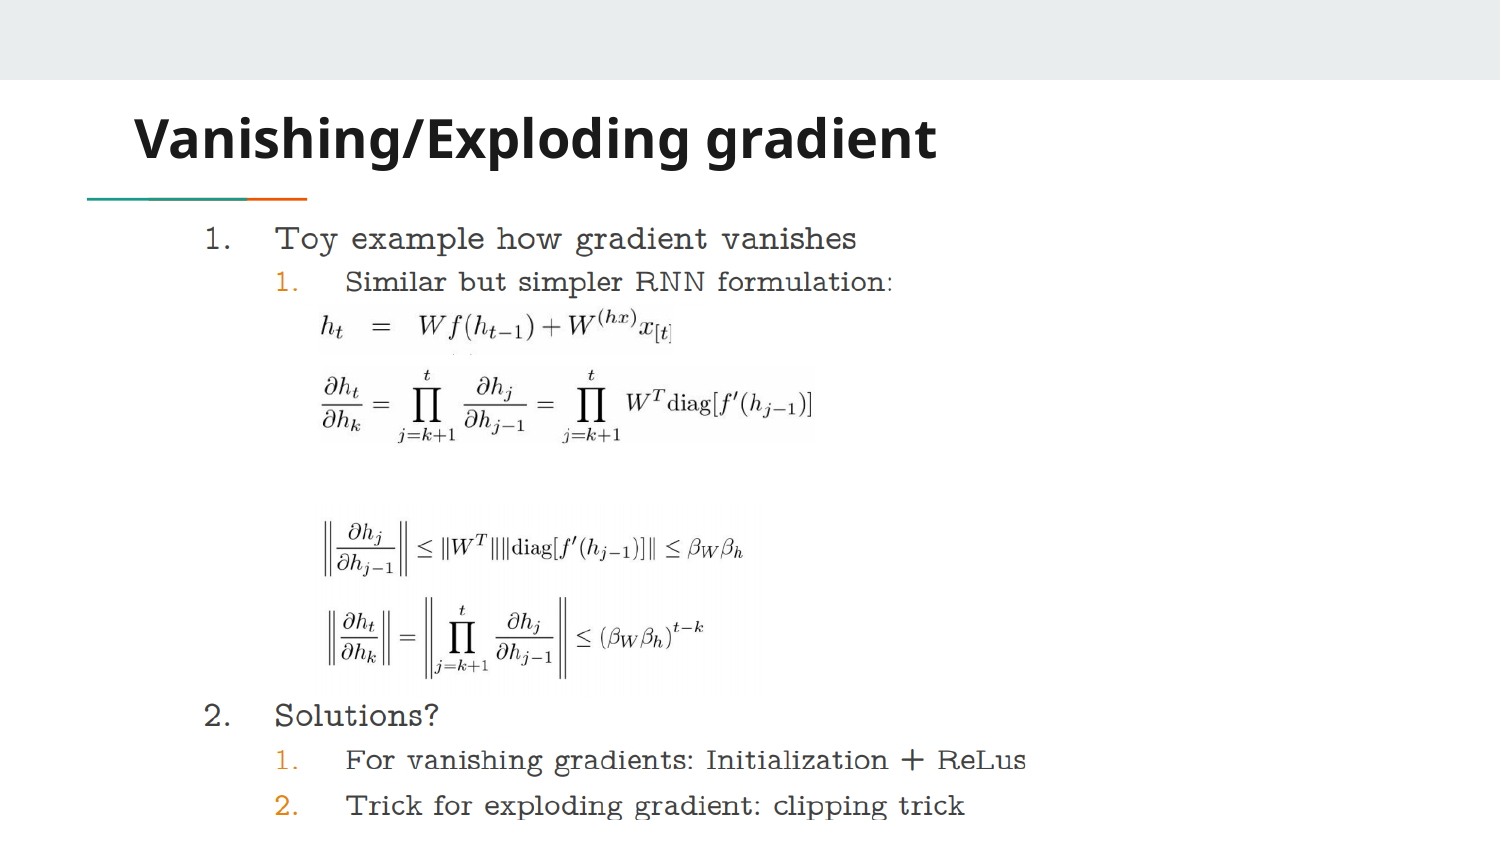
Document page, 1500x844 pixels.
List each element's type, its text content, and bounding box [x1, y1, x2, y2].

title Vanishing/Exploding gradient [119, 89, 1381, 178]
picture [180, 203, 1363, 821]
